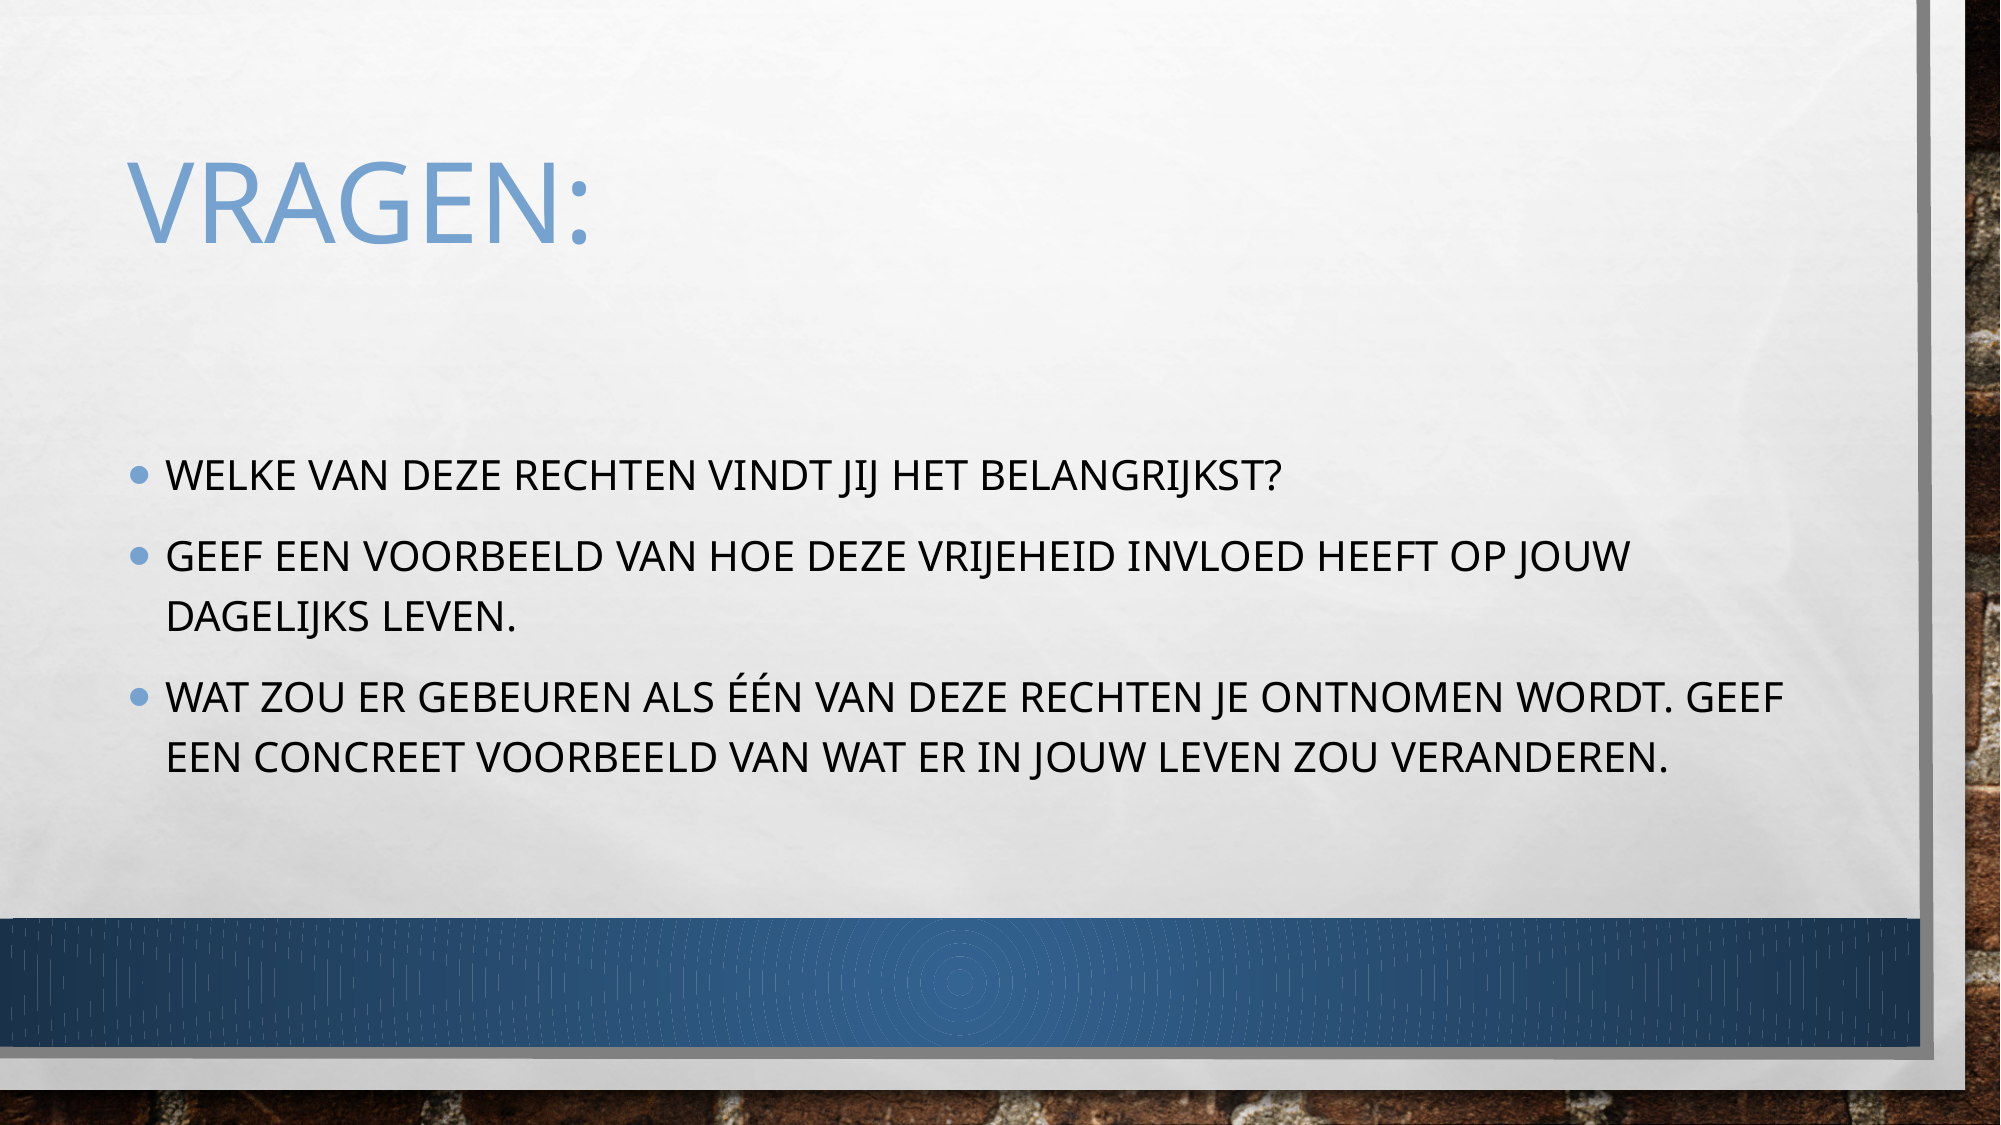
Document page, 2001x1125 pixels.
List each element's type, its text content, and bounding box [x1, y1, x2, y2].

list Welke van deze rechten vindt jij het belangrijkst? Geef een voorbeeld van hoe deze vrijeheid invloed heeft op jouw dagelijks leven. Wat zou er gebeuren als één van deze rechten je ontnomen wordt. Geef een concreet voorbeeld van wat er in jouw leven zou veranderen. [112, 338, 1818, 882]
picture [0, 0, 2000, 1125]
title Vragen: [112, 112, 1818, 302]
